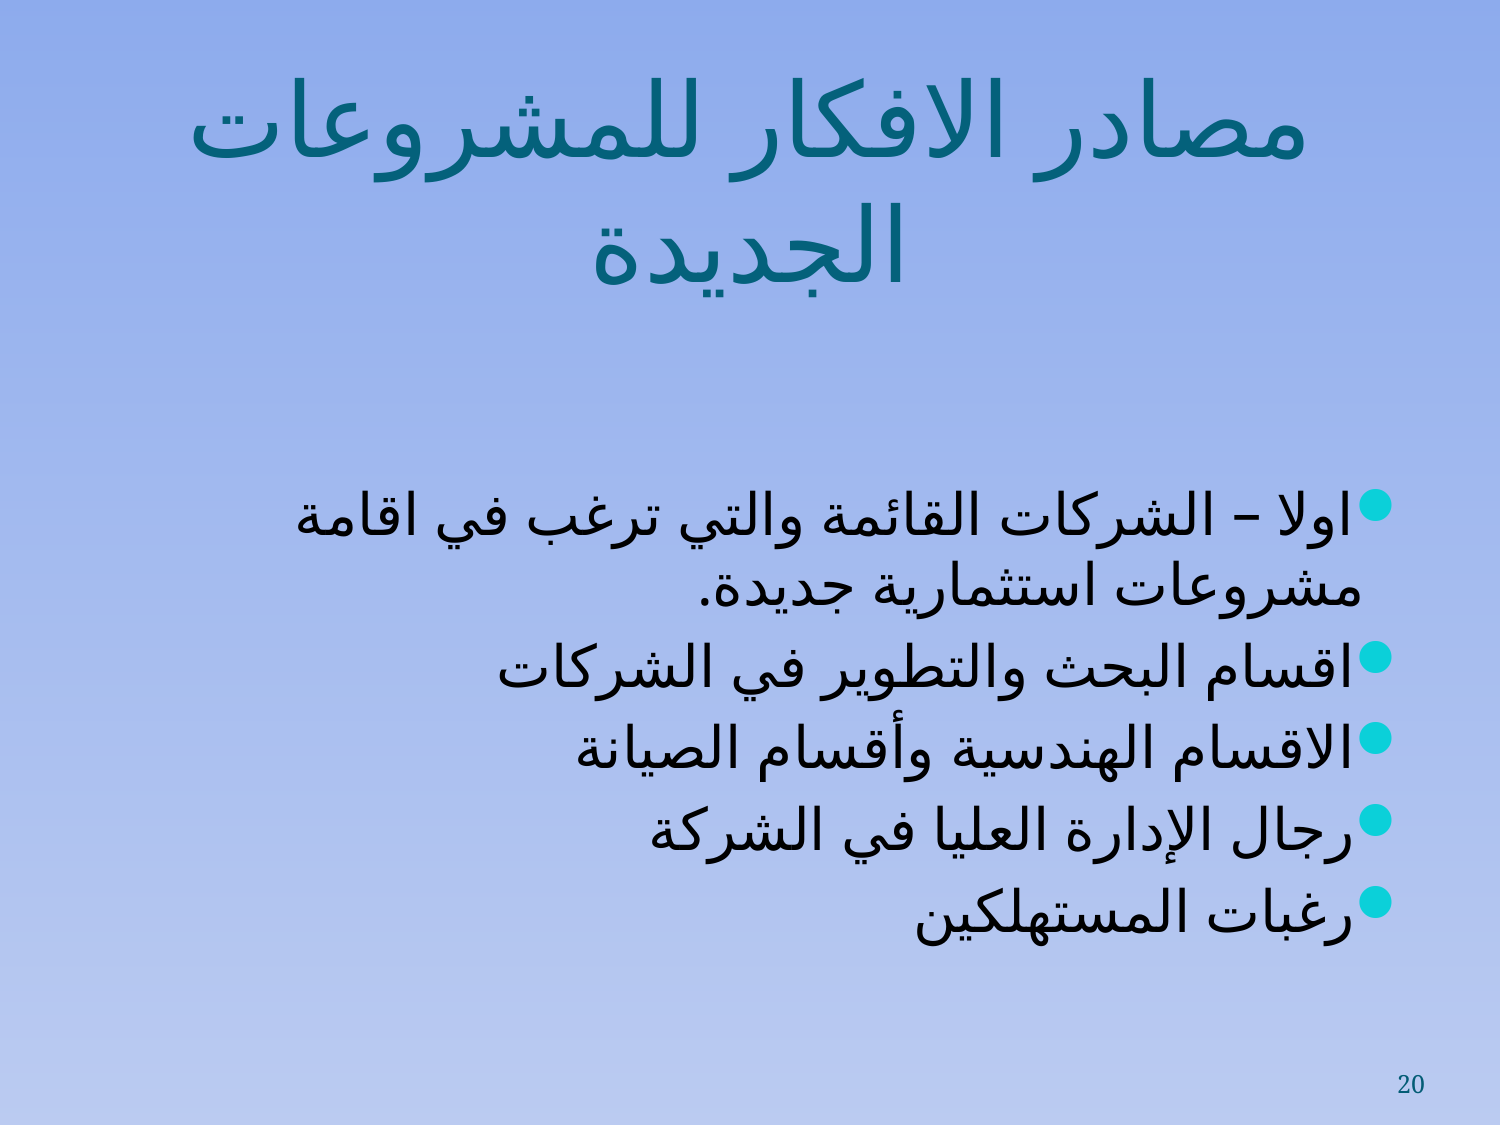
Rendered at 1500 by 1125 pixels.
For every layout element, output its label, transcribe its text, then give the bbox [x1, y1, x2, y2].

title مصادر الافكار للمشروعات الجديدة [75, 115, 1425, 303]
table_cell 27500 [0, 105, 1500, 115]
slide_number 20 [1299, 1042, 1425, 1103]
list اولا – الشركات القائمة والتي ترغب في اقامة مشروعات استثمارية جديدة. اقسام البحث والتطوير في الشركات الاقسام الهندسية وأقسام الصيانة رجال الإدارة العليا في الشركة رغبات المستهلكين [75, 317, 1425, 1038]
